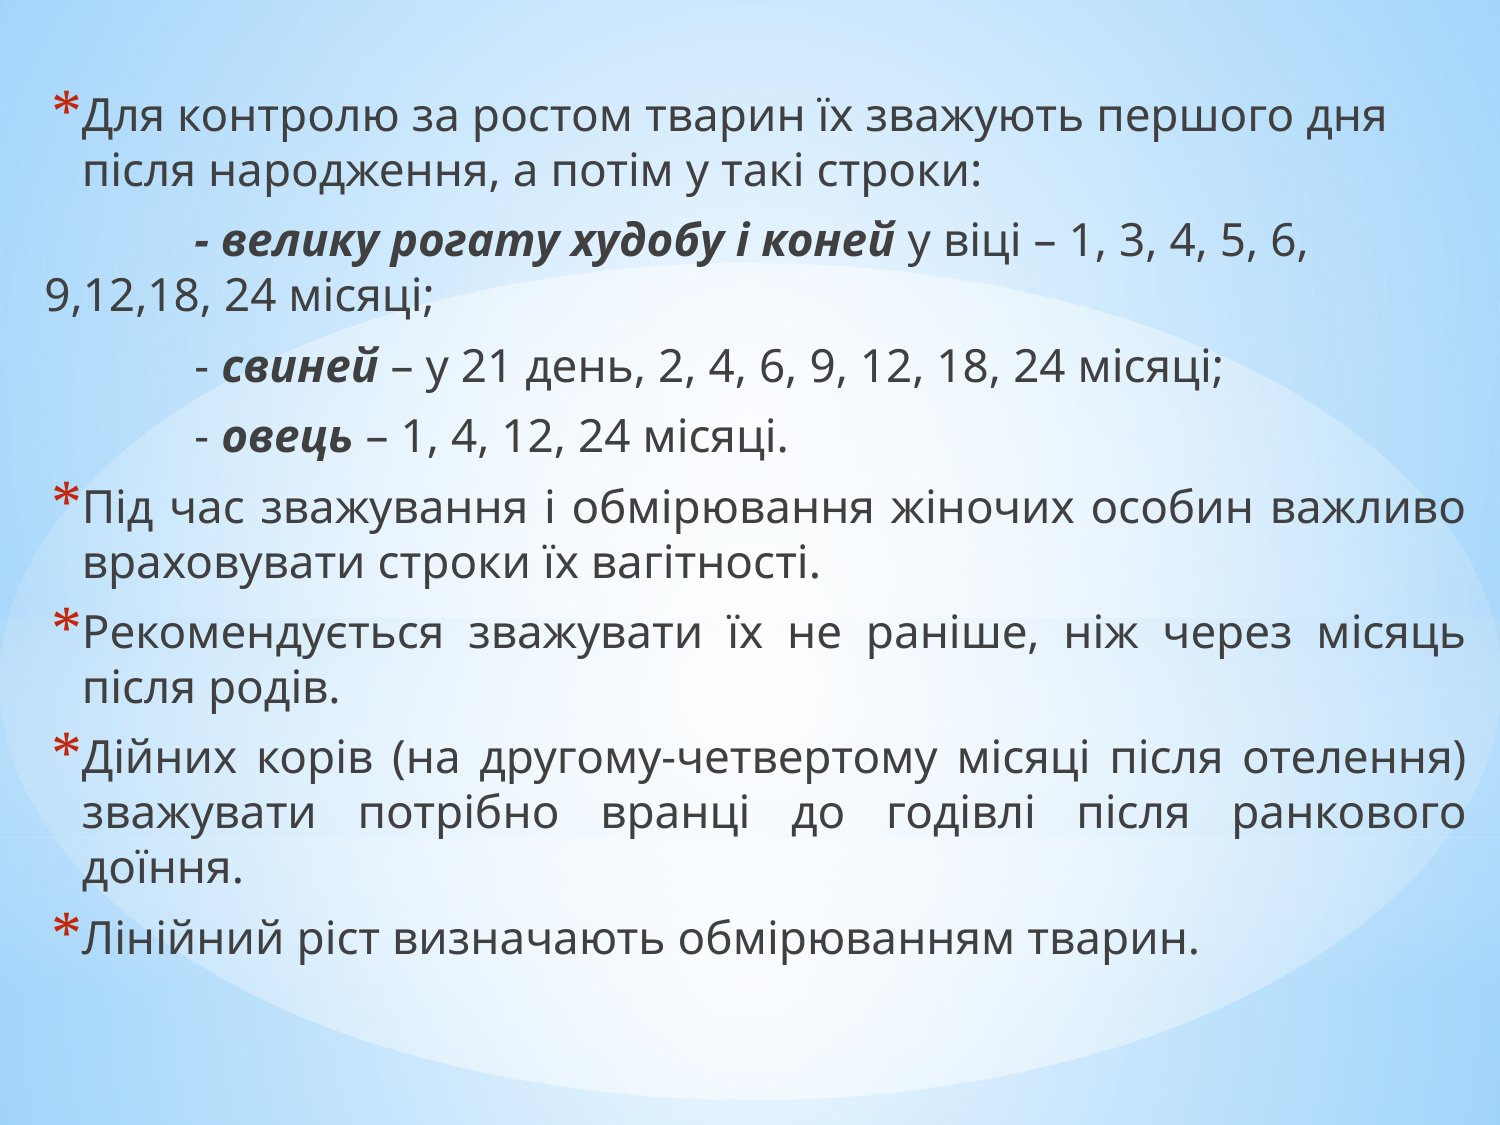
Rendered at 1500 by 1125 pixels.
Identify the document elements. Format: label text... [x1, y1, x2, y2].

list Для контролю за ростом тварин їх зважують першого дня після народження, а потім у такі строки: - велику рогату худобу і коней у віці – 1, 3, 4, 5, 6, 9,12,18, 24 місяці; - свиней – у 21 день, 2, 4, 6, 9, 12, 18, 24 місяці; - овець – 1, 4, 12, 24 місяці. Під час зважування і обмірювання жіночих особин важливо враховувати строки їх вагітності. Рекомендується зважувати їх не раніше, ніж через місяць після родів. Дійних корів (на другому-четвертому місяці після отелення) зважувати потрібно вранці до годівлі після ранкового доїння. Лінійний ріст визначають обмірюванням тварин. [29, 78, 1483, 1125]
